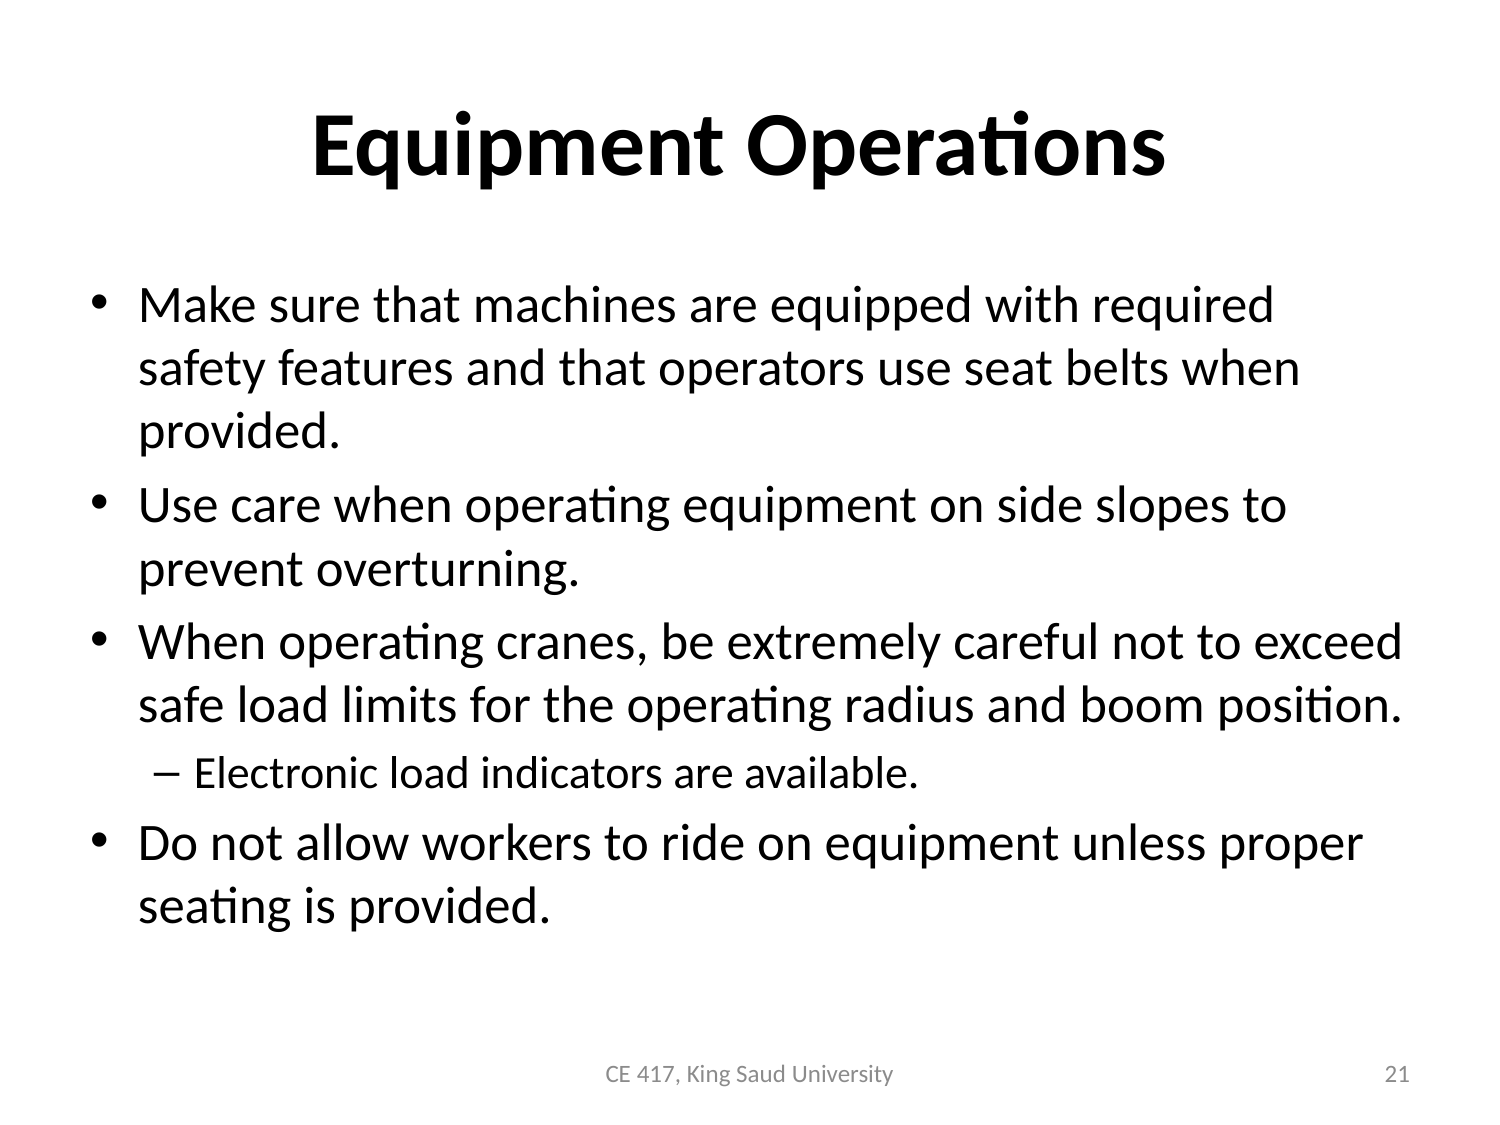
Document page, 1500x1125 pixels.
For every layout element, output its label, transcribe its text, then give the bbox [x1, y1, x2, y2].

slide_number 21 [1074, 1042, 1425, 1103]
title Equipment Operations [75, 45, 1425, 233]
footer CE 417, King Saud University [512, 1042, 988, 1103]
list Make sure that machines are equipped with required safety features and that operators use seat belts when provided. Use care when operating equipment on side slopes to prevent overturning. When operating cranes, be extremely careful not to exceed safe load limits for the operating radius and boom position. Electronic load indicators are available. Do not allow workers to ride on equipment unless proper seating is provided. [75, 262, 1425, 1005]
